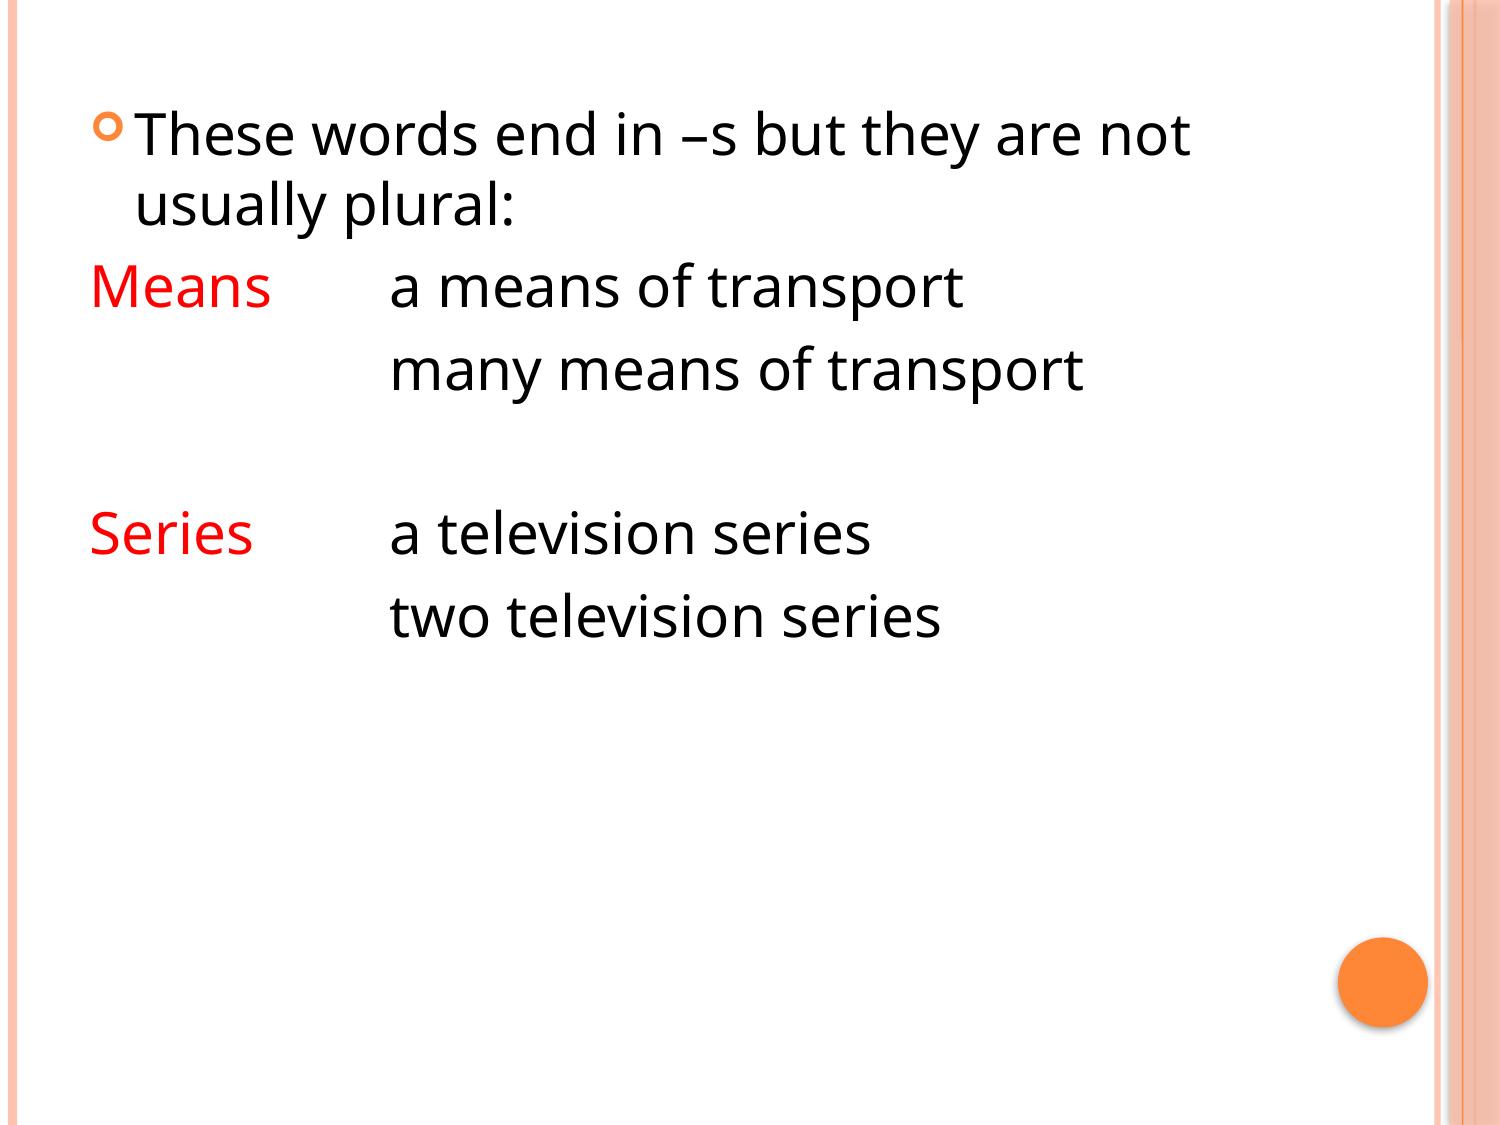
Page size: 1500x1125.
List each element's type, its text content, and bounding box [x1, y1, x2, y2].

list These words end in –s but they are not usually plural: Means a means of transport many means of transport Series a television series two television series [75, 90, 1300, 1062]
